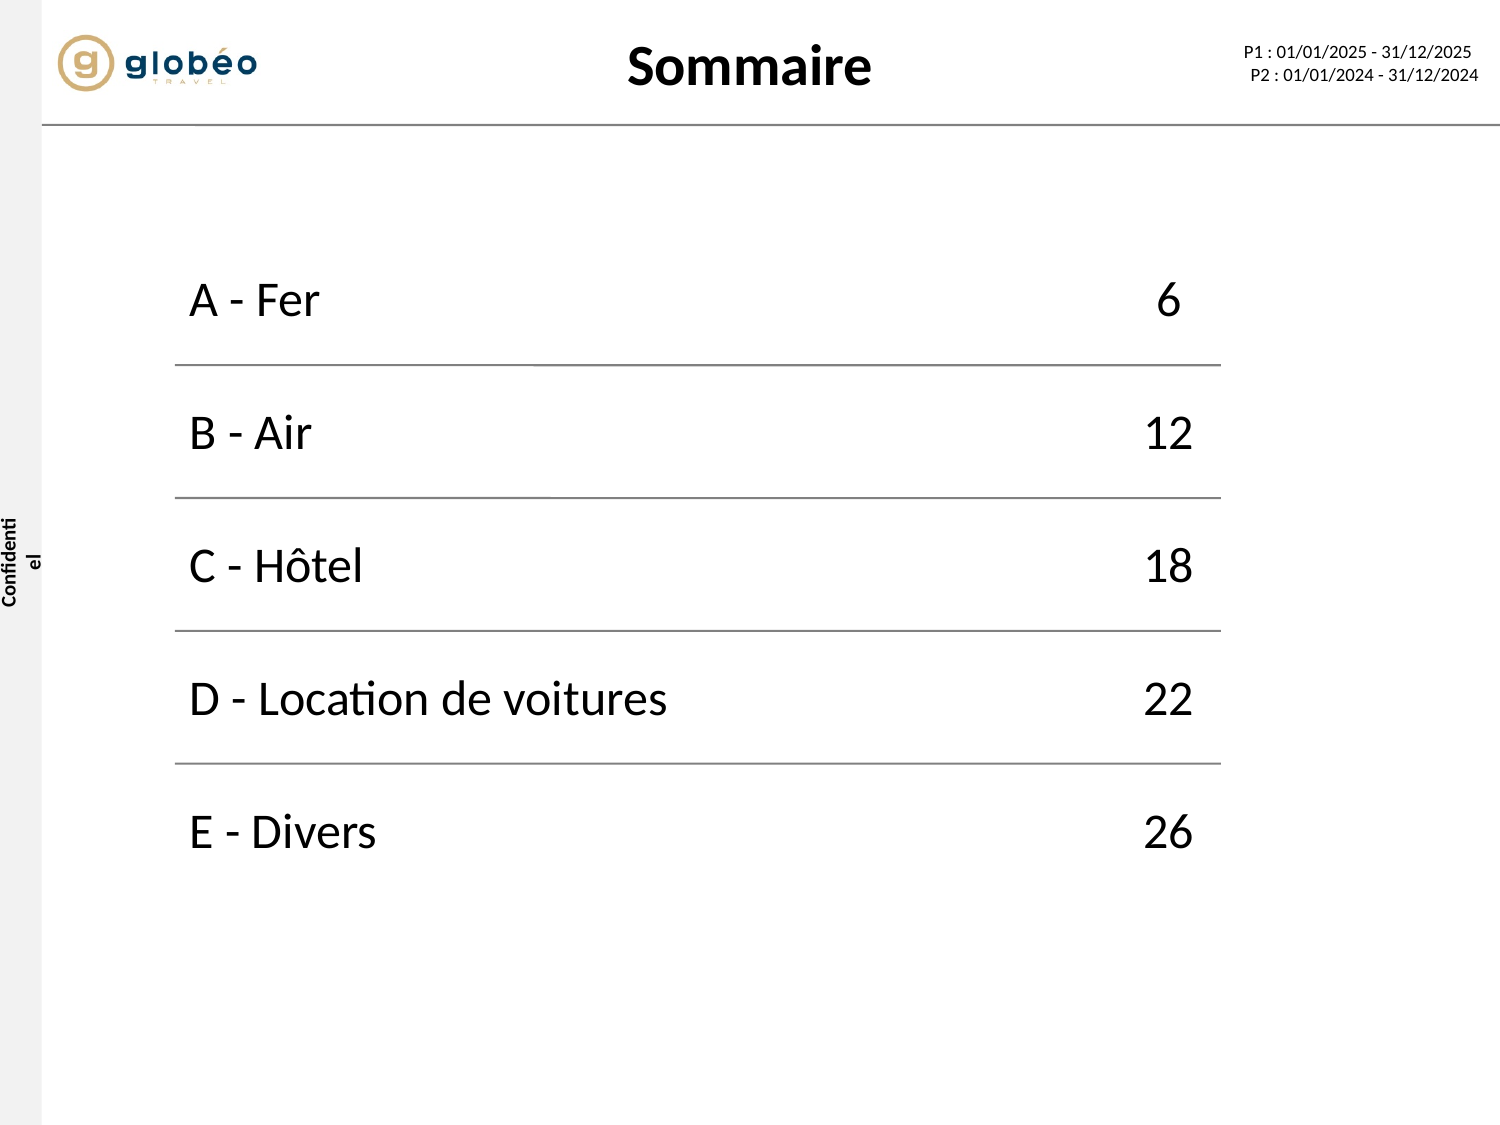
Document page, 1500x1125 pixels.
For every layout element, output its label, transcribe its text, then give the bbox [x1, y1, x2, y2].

text_box D - Location de voitures [173, 662, 802, 729]
text_box 18 [1115, 529, 1223, 596]
text_box 22 [1115, 662, 1223, 729]
text_box P1 : 01/01/2025 - 31/12/2025 P2 : 01/01/2024 - 31/12/2024 [1227, 8, 1500, 117]
picture [51, 29, 261, 95]
text_box 6 [1115, 263, 1223, 330]
text_box A - Fer [173, 263, 802, 330]
text_box 12 [1115, 396, 1223, 463]
text_box Confidentiel [2, 498, 37, 627]
text_box C - Hôtel [173, 529, 802, 596]
text_box E - Divers [173, 795, 802, 861]
text_box B - Air [173, 396, 802, 463]
text_box [0, 0, 44, 1125]
text_box 26 [1115, 795, 1223, 861]
text_box Sommaire [123, 8, 1227, 117]
